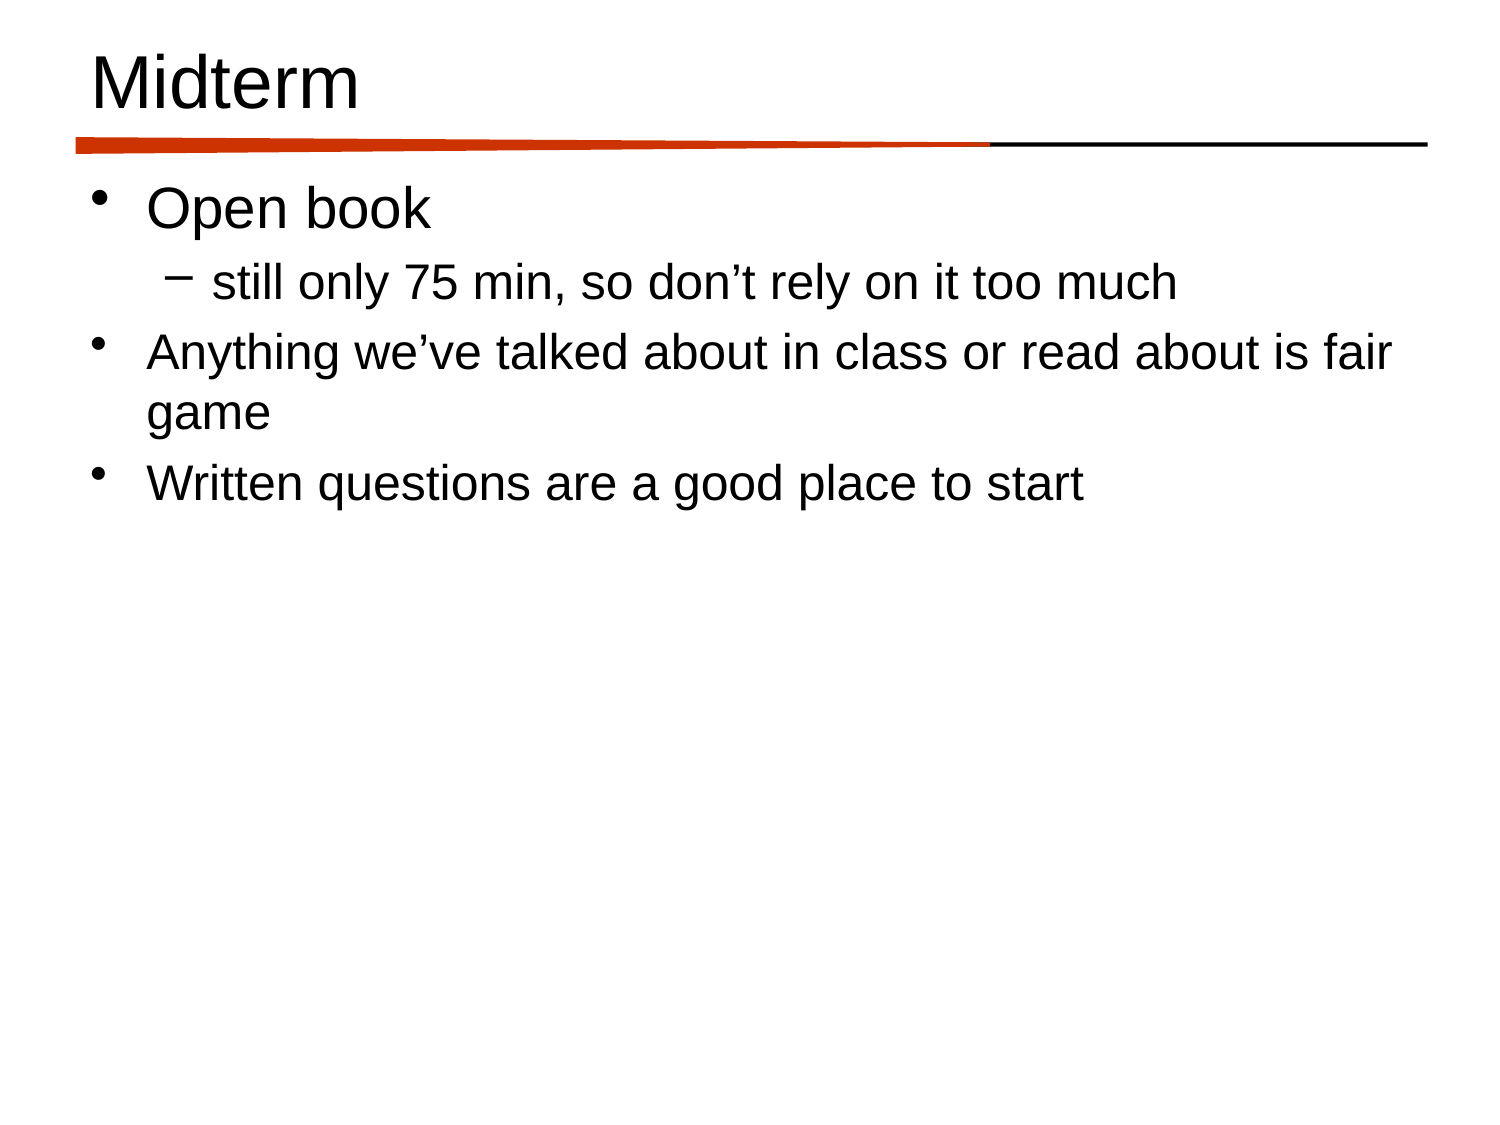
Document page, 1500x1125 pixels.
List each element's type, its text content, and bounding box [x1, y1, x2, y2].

list Open book still only 75 min, so don’t rely on it too much Anything we’ve talked about in class or read about is fair game Written questions are a good place to start [74, 162, 1426, 1006]
title Midterm [74, 24, 1426, 133]
